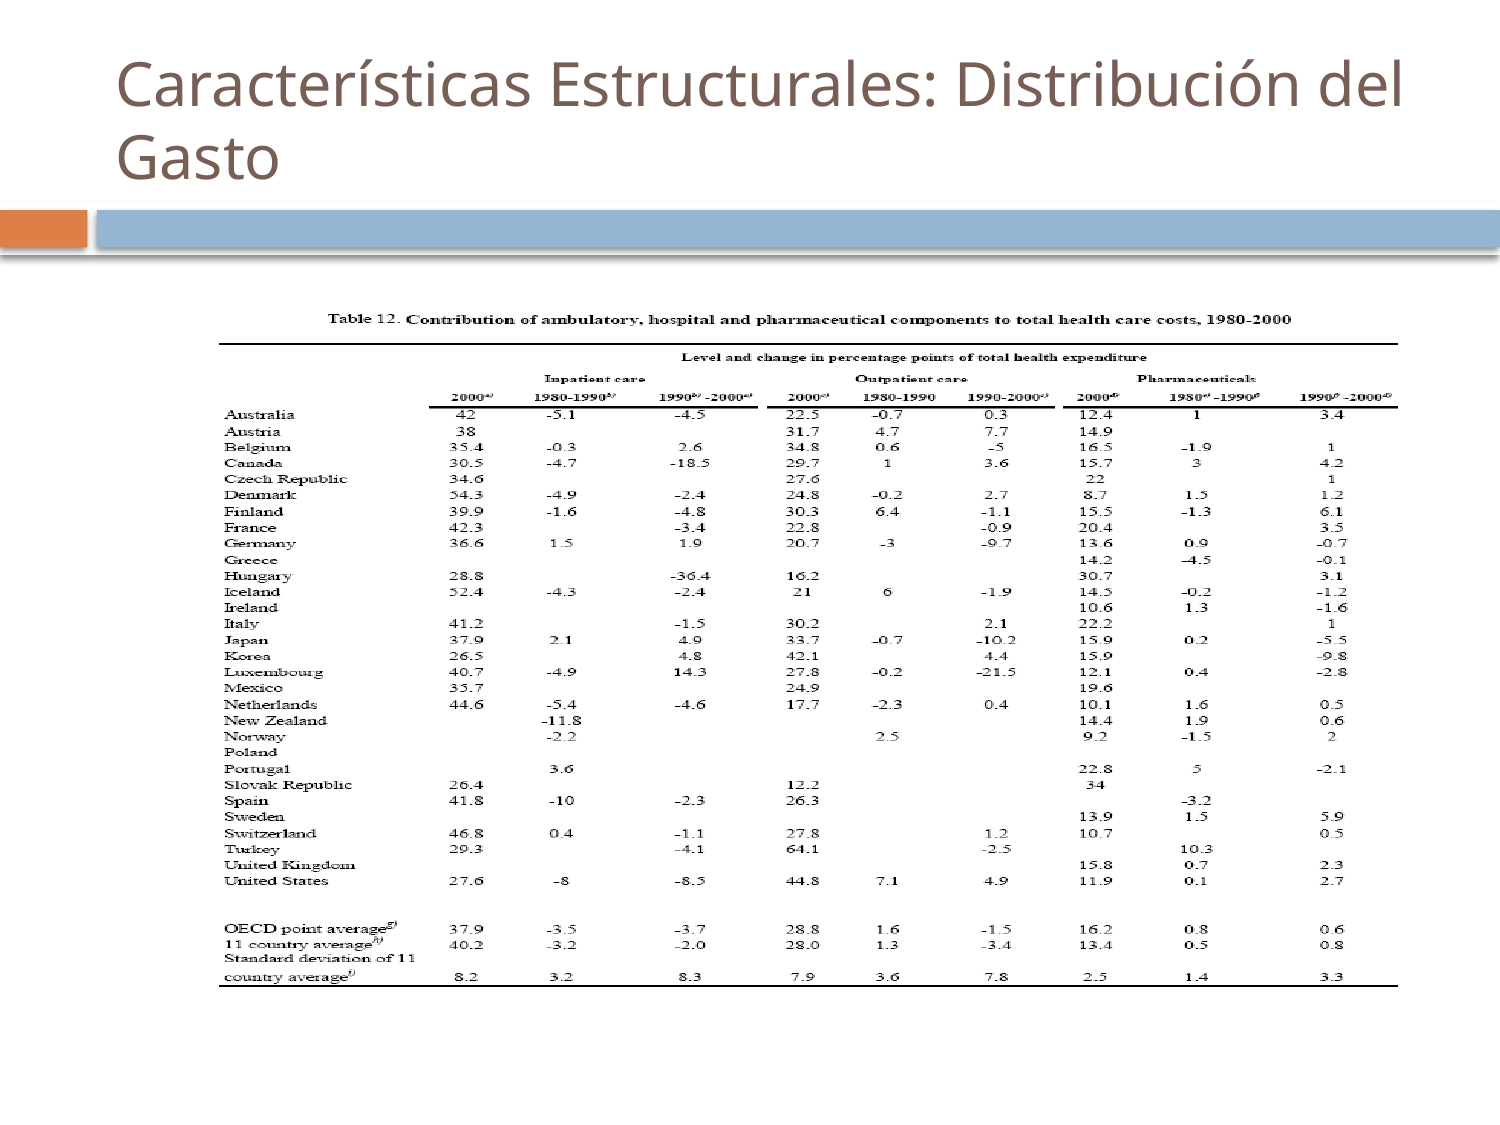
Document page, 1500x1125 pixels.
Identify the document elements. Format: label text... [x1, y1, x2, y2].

title Características Estructurales: Distribución del Gasto [100, 37, 1438, 200]
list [212, 312, 1413, 988]
